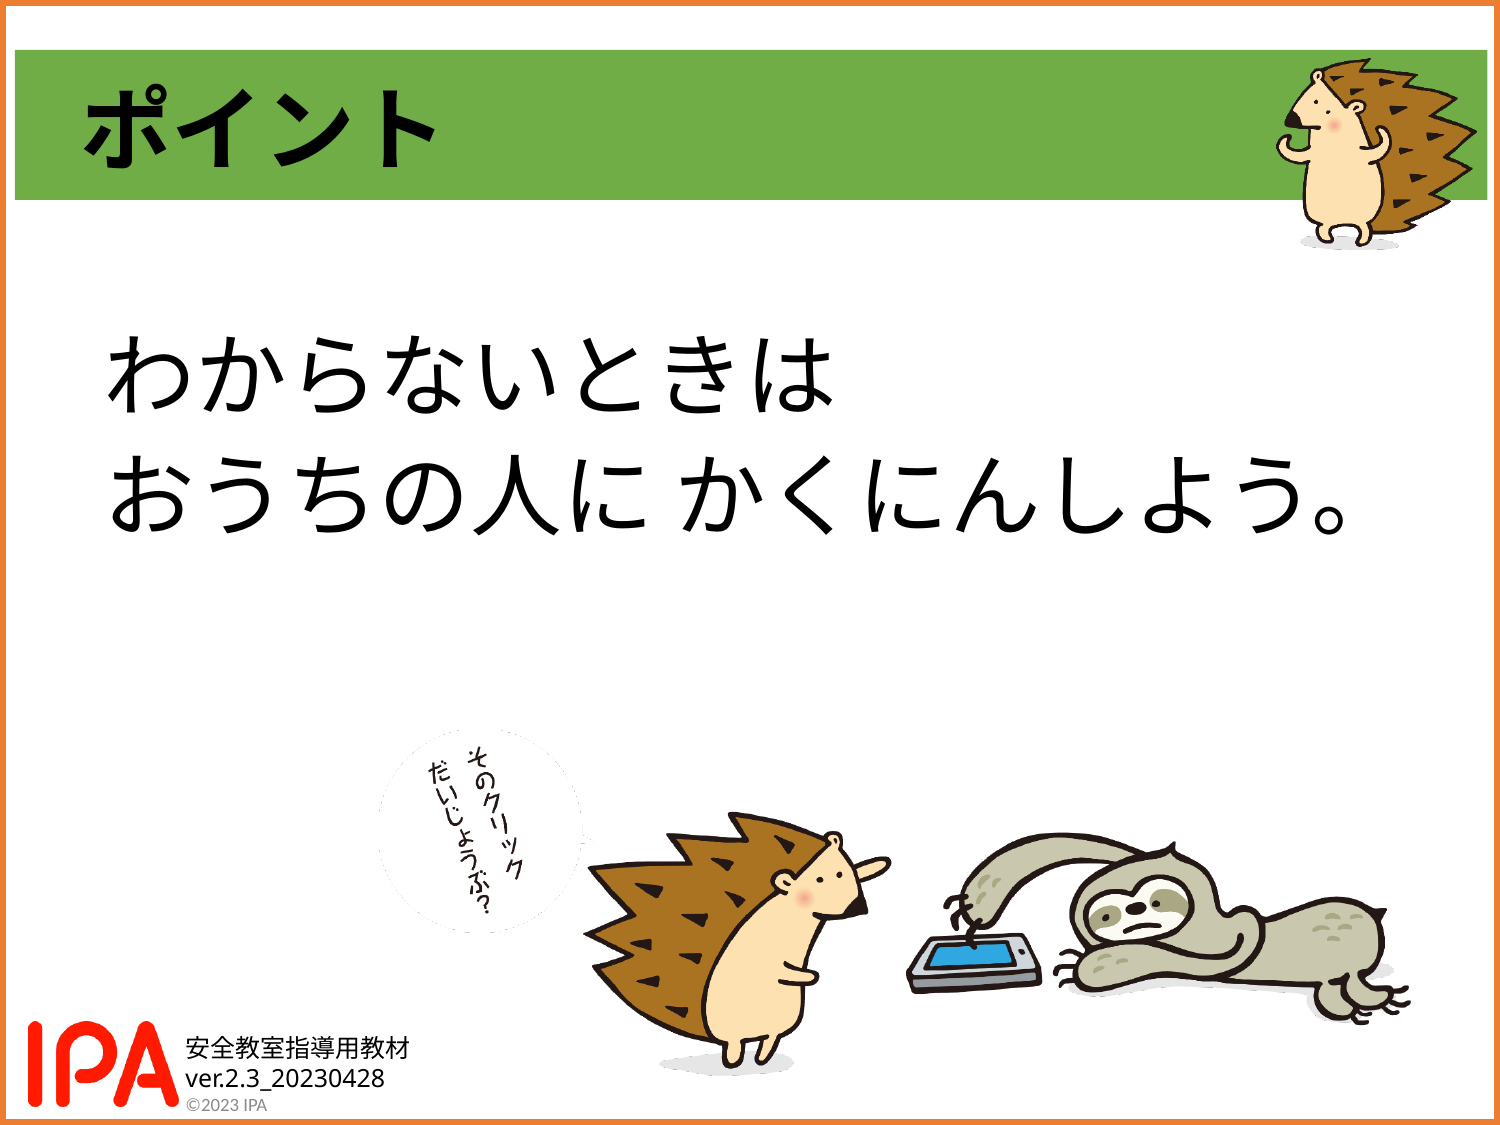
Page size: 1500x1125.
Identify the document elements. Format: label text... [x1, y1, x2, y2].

list わからないときは おうちの人に かくにんしよう。 [88, 322, 1411, 1037]
picture [1276, 58, 1477, 250]
title ポイント [65, 81, 1332, 186]
picture [377, 728, 1411, 1076]
picture [28, 1021, 179, 1107]
